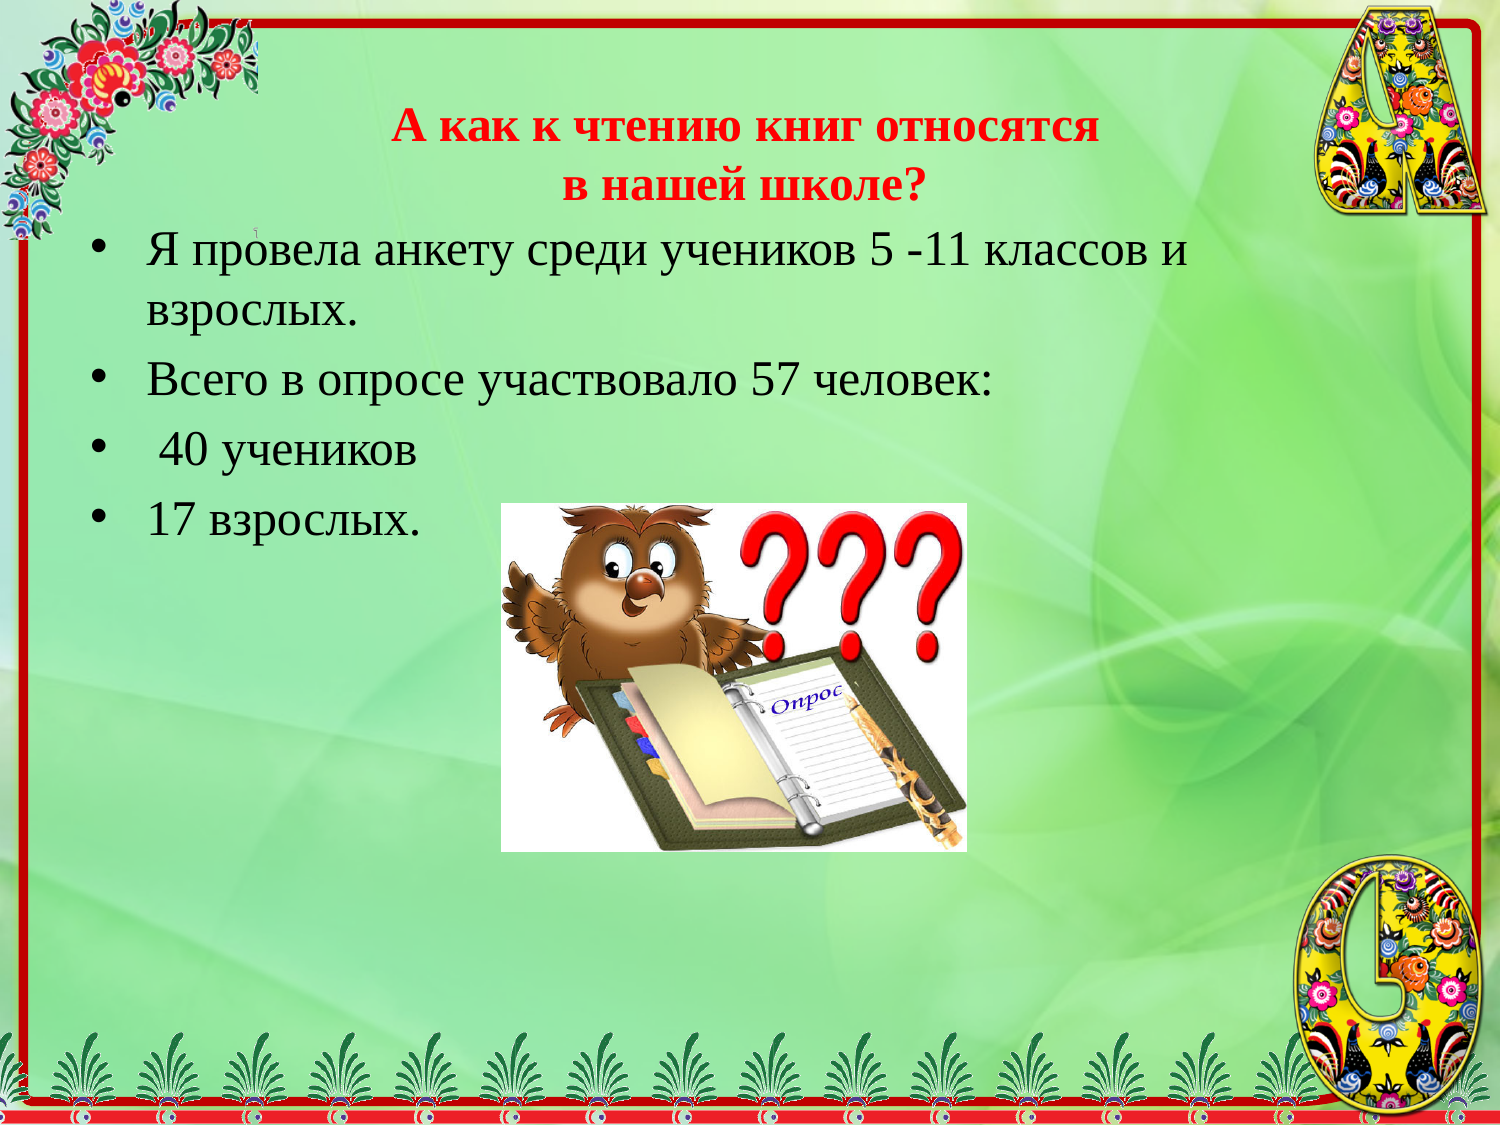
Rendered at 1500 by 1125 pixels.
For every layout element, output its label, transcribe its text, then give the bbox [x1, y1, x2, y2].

picture [0, 0, 1500, 1125]
title А как к чтению книг относятся в нашей школе? [76, 30, 1427, 219]
list Я провела анкету среди учеников 5 -11 классов и взрослых. Всего в опросе участвовало 57 человек: 40 учеников 17 взрослых. [75, 208, 1425, 1005]
